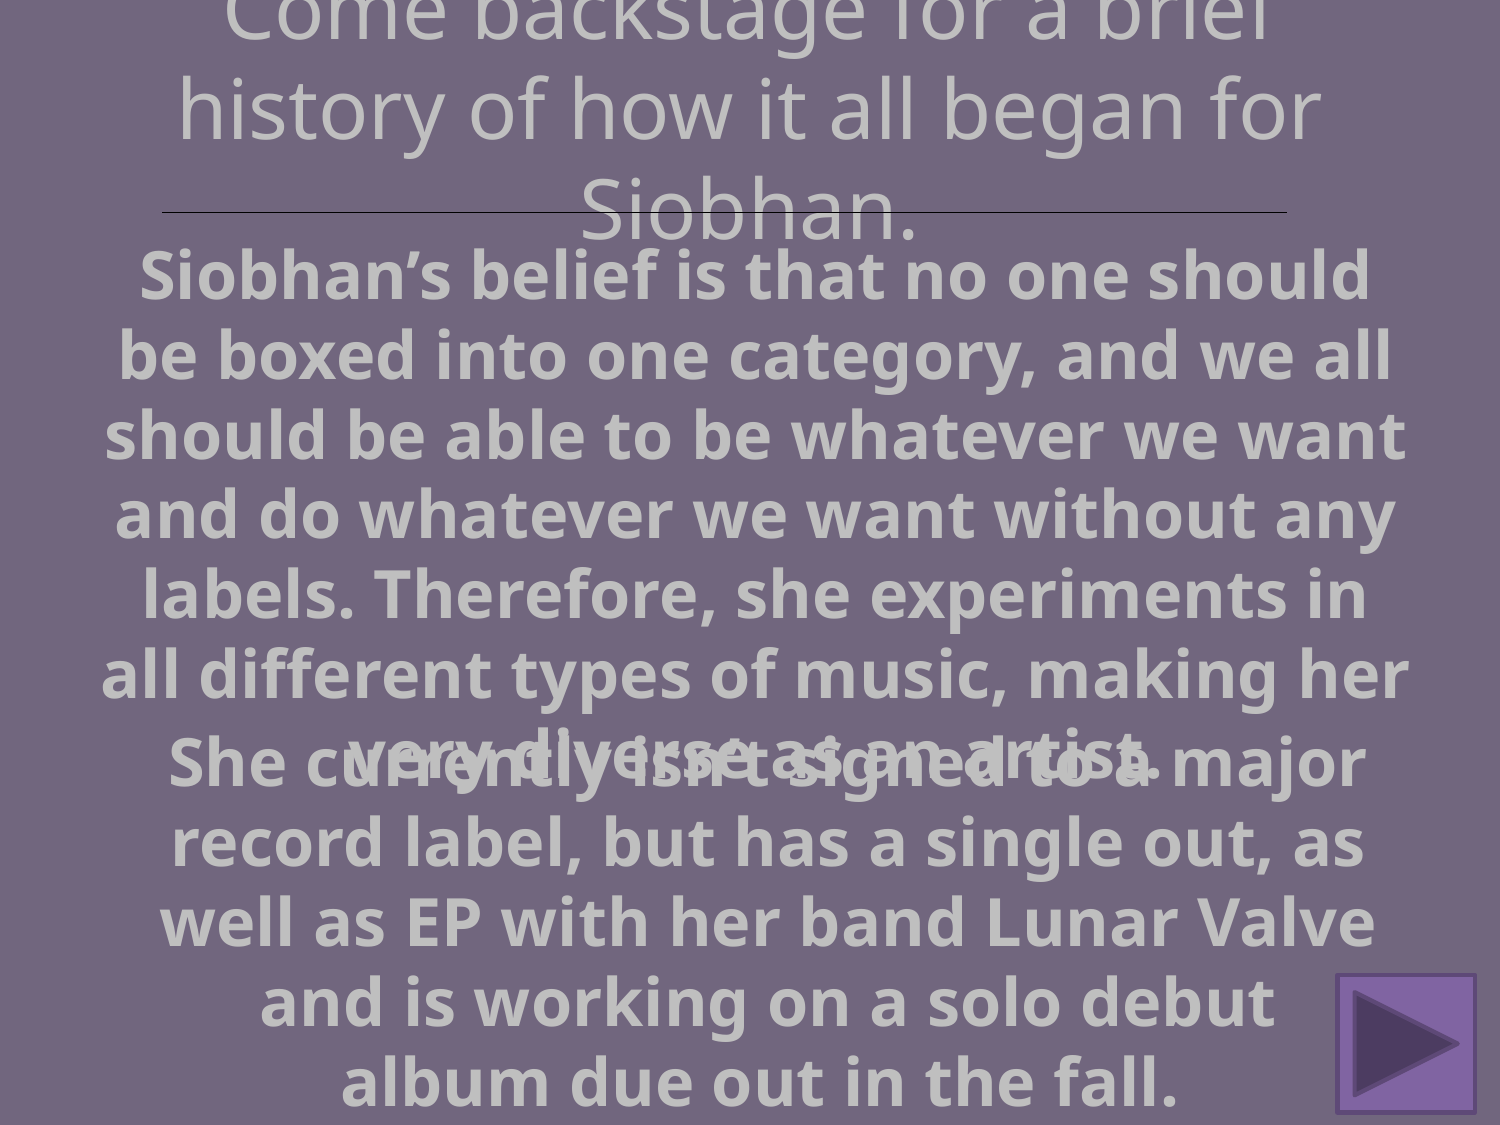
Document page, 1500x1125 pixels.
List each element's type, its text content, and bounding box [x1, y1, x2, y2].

title Come backstage for a brief history of how it all began for Siobhan. [75, 12, 1425, 200]
text_box She currently isn’t signed to a major record label, but has a single out, as well as EP with her band Lunar Valve and is working on a solo debut album due out in the fall. [137, 712, 1400, 1125]
list Siobhan’s belief is that no one should be boxed into one category, and we all should be able to be whatever we want and do whatever we want without any labels. Therefore, she experiments in all different types of music, making her very diverse as an artist. [81, 224, 1432, 613]
text_box [1335, 973, 1477, 1115]
